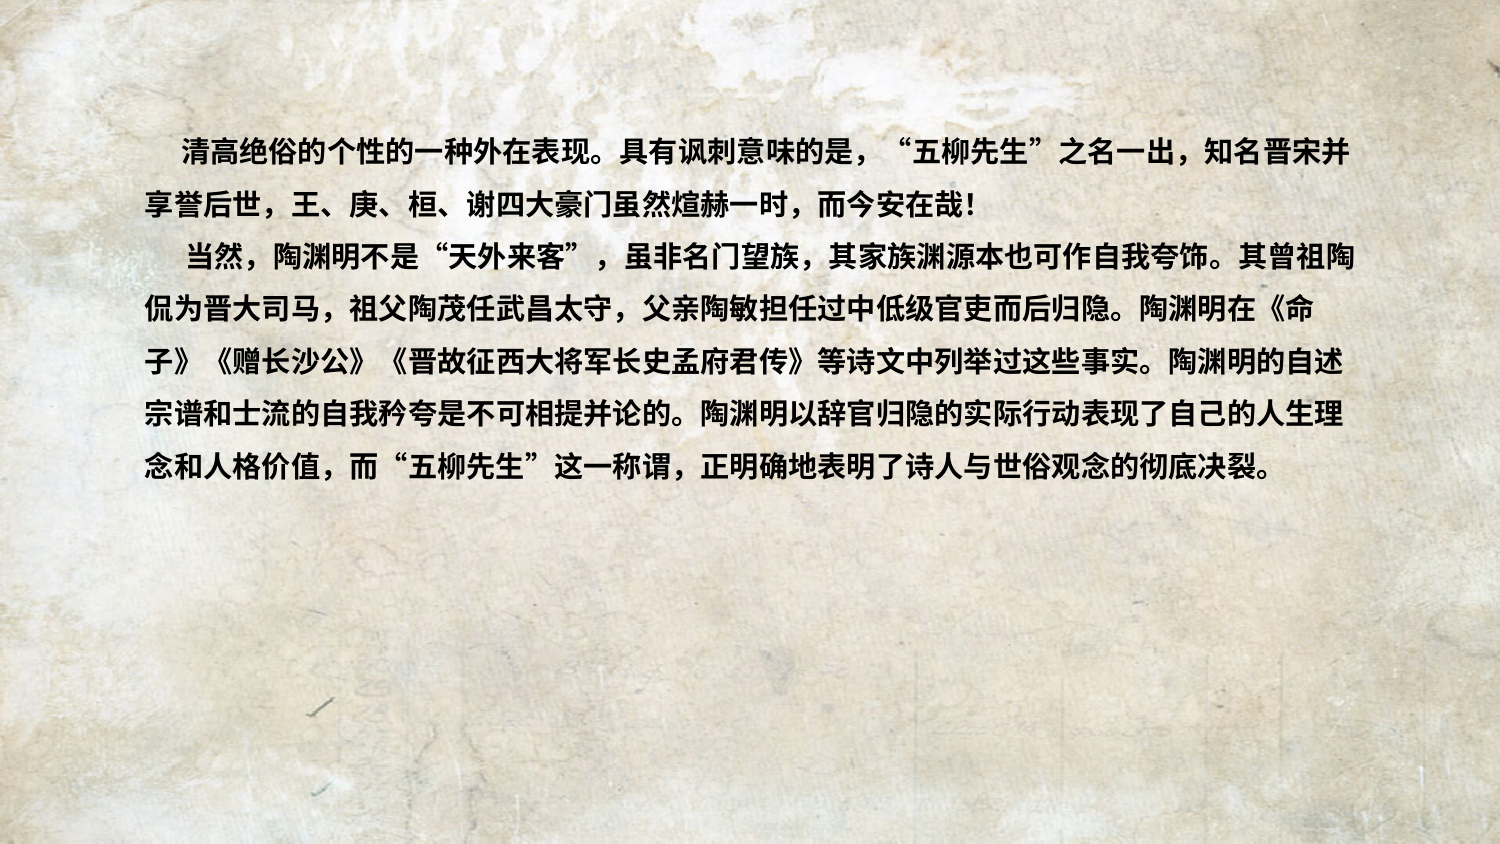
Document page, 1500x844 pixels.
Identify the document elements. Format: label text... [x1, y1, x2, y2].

text_box 清高绝俗的个性的一种外在表现。具有讽刺意味的是，“五柳先生”之名一出，知名晋宋并享誉后世，王、庚、桓、谢四大豪门虽然煊赫一时，而今安在哉！ 当然，陶渊明不是“天外来客”，虽非名门望族，其家族渊源本也可作自我夸饰。其曾祖陶侃为晋大司马，祖父陶茂任武昌太守，父亲陶敏担任过中低级官吏而后归隐。陶渊明在《命子》《赠长沙公》《晋故征西大将军长史孟府君传》等诗文中列举过这些事实。陶渊明的自述宗谱和士流的自我矜夸是不可相提并论的。陶渊明以辞官归隐的实际行动表现了自己的人生理念和人格价值，而“五柳先生”这一称谓，正明确地表明了诗人与世俗观念的彻底决裂。 [130, 108, 1376, 578]
picture [0, 0, 1500, 844]
